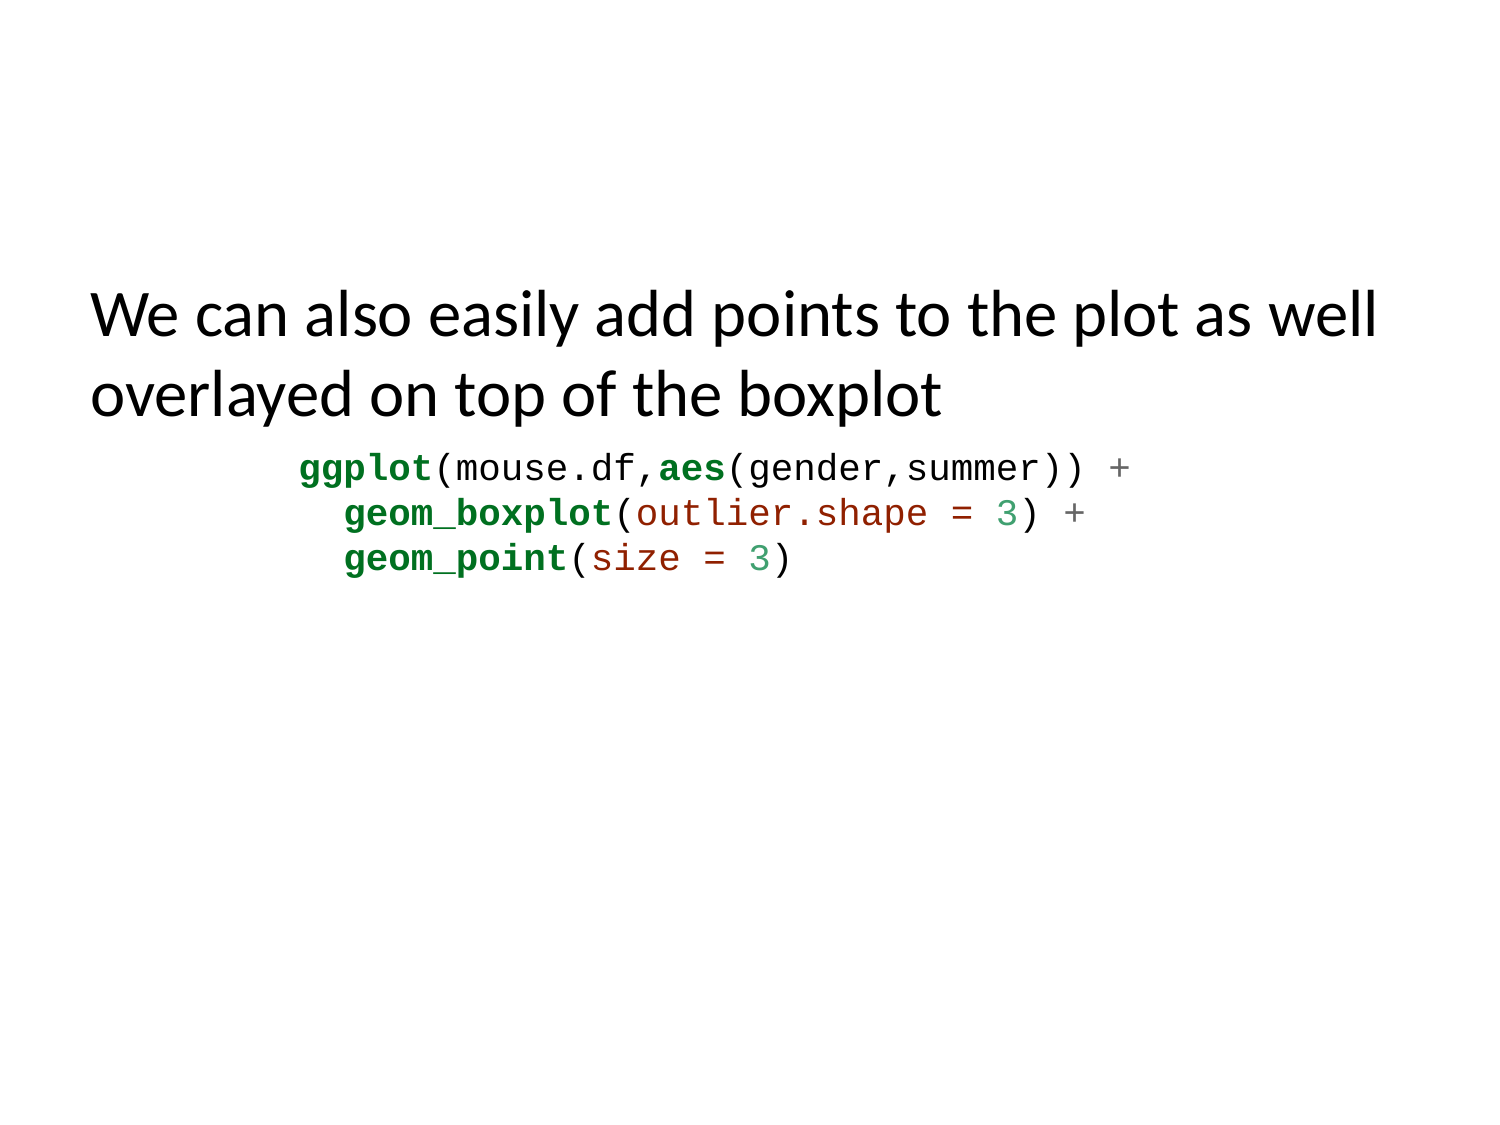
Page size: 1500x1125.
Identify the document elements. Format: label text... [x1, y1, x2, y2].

list We can also easily add points to the plot as well overlayed on top of the boxplot ggplot(mouse.df,aes(gender,summer)) + geom_boxplot(outlier.shape = 3) + geom_point(size = 3) [75, 262, 1425, 1005]
